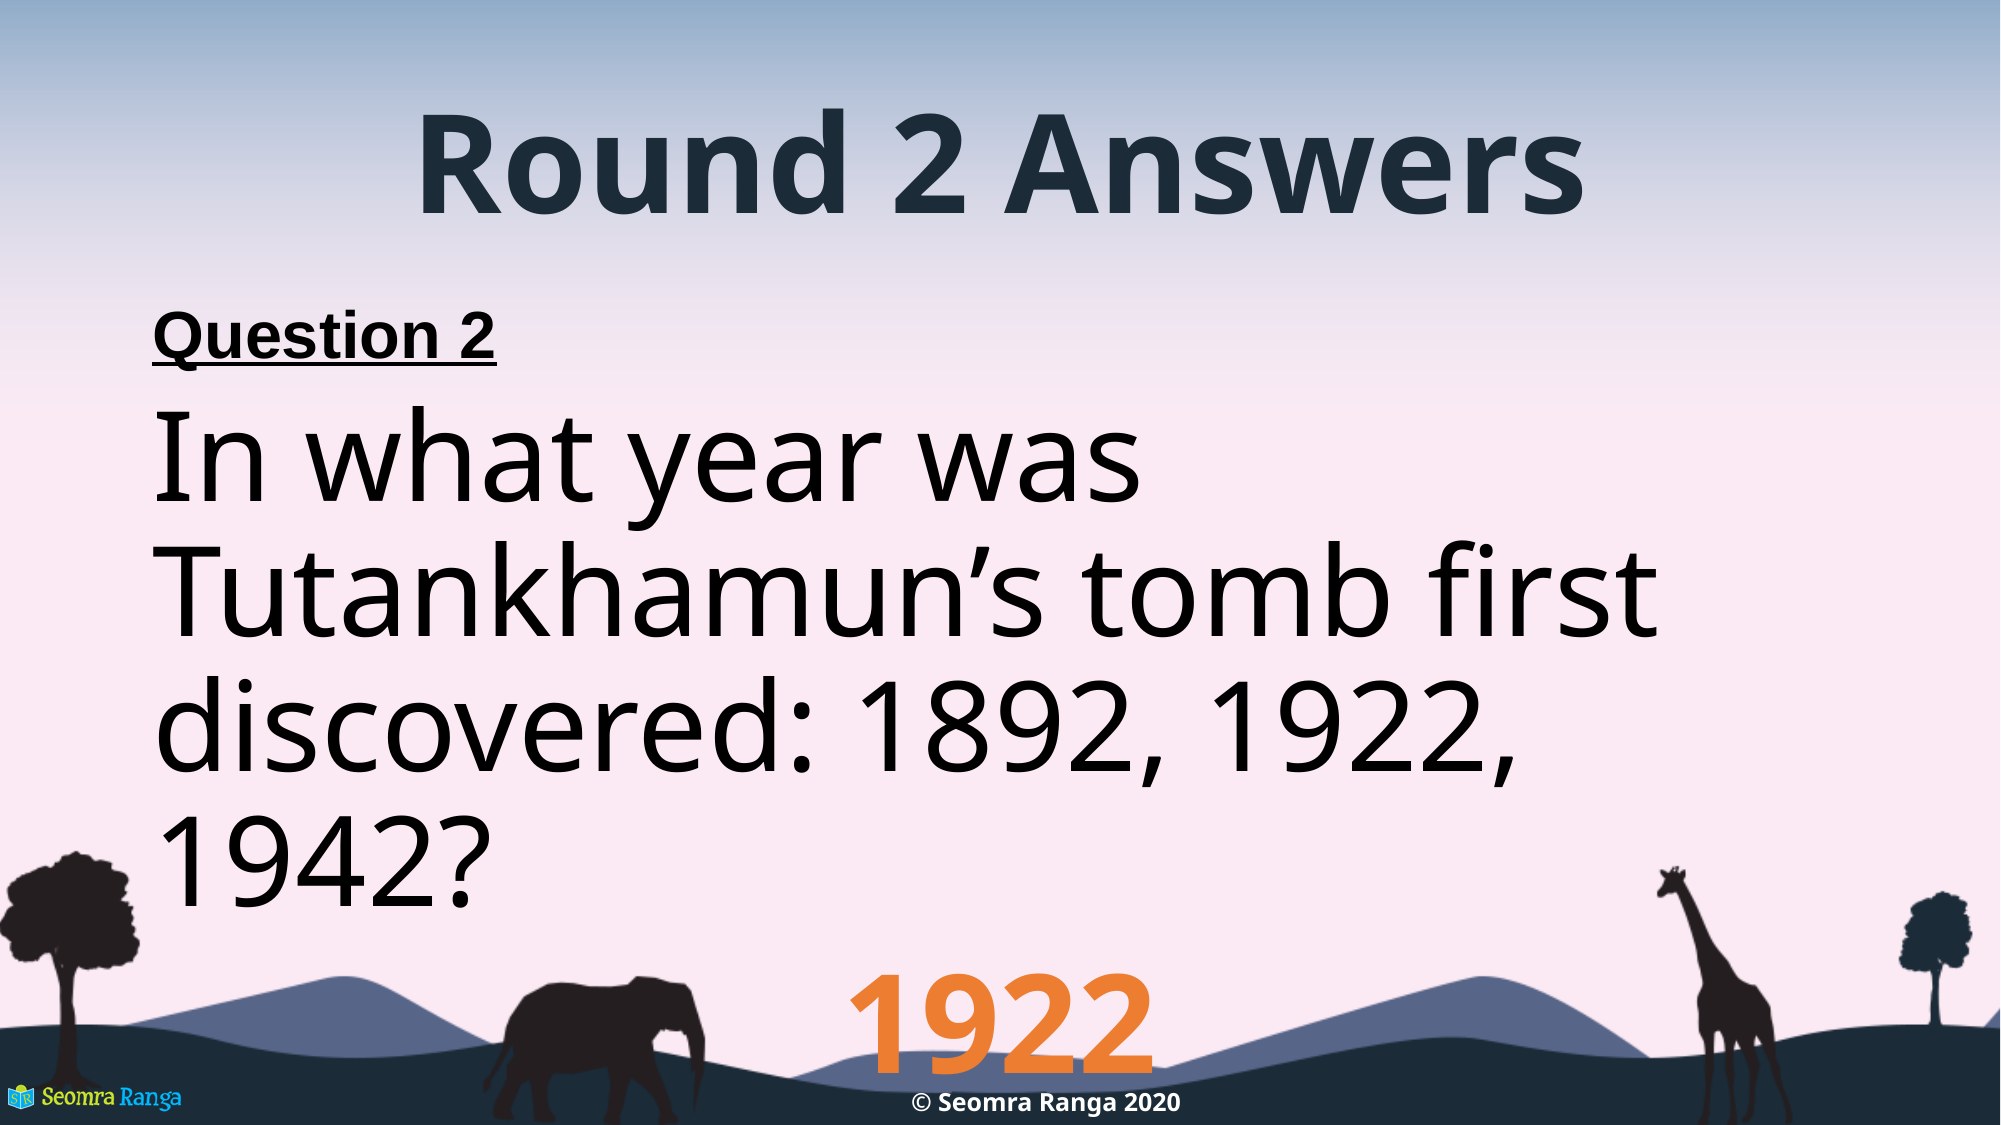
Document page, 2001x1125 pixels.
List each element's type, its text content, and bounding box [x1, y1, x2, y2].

list Question 2 In what year was Tutankhamun’s tomb first discovered: 1892, 1922, 1942? 1922 [137, 293, 1863, 1014]
picture [0, 0, 2001, 1125]
text_box © Seomra Ranga 2020 www.seomraranga.com [762, 1079, 1330, 1125]
title Round 2 Answers [137, 59, 1863, 278]
